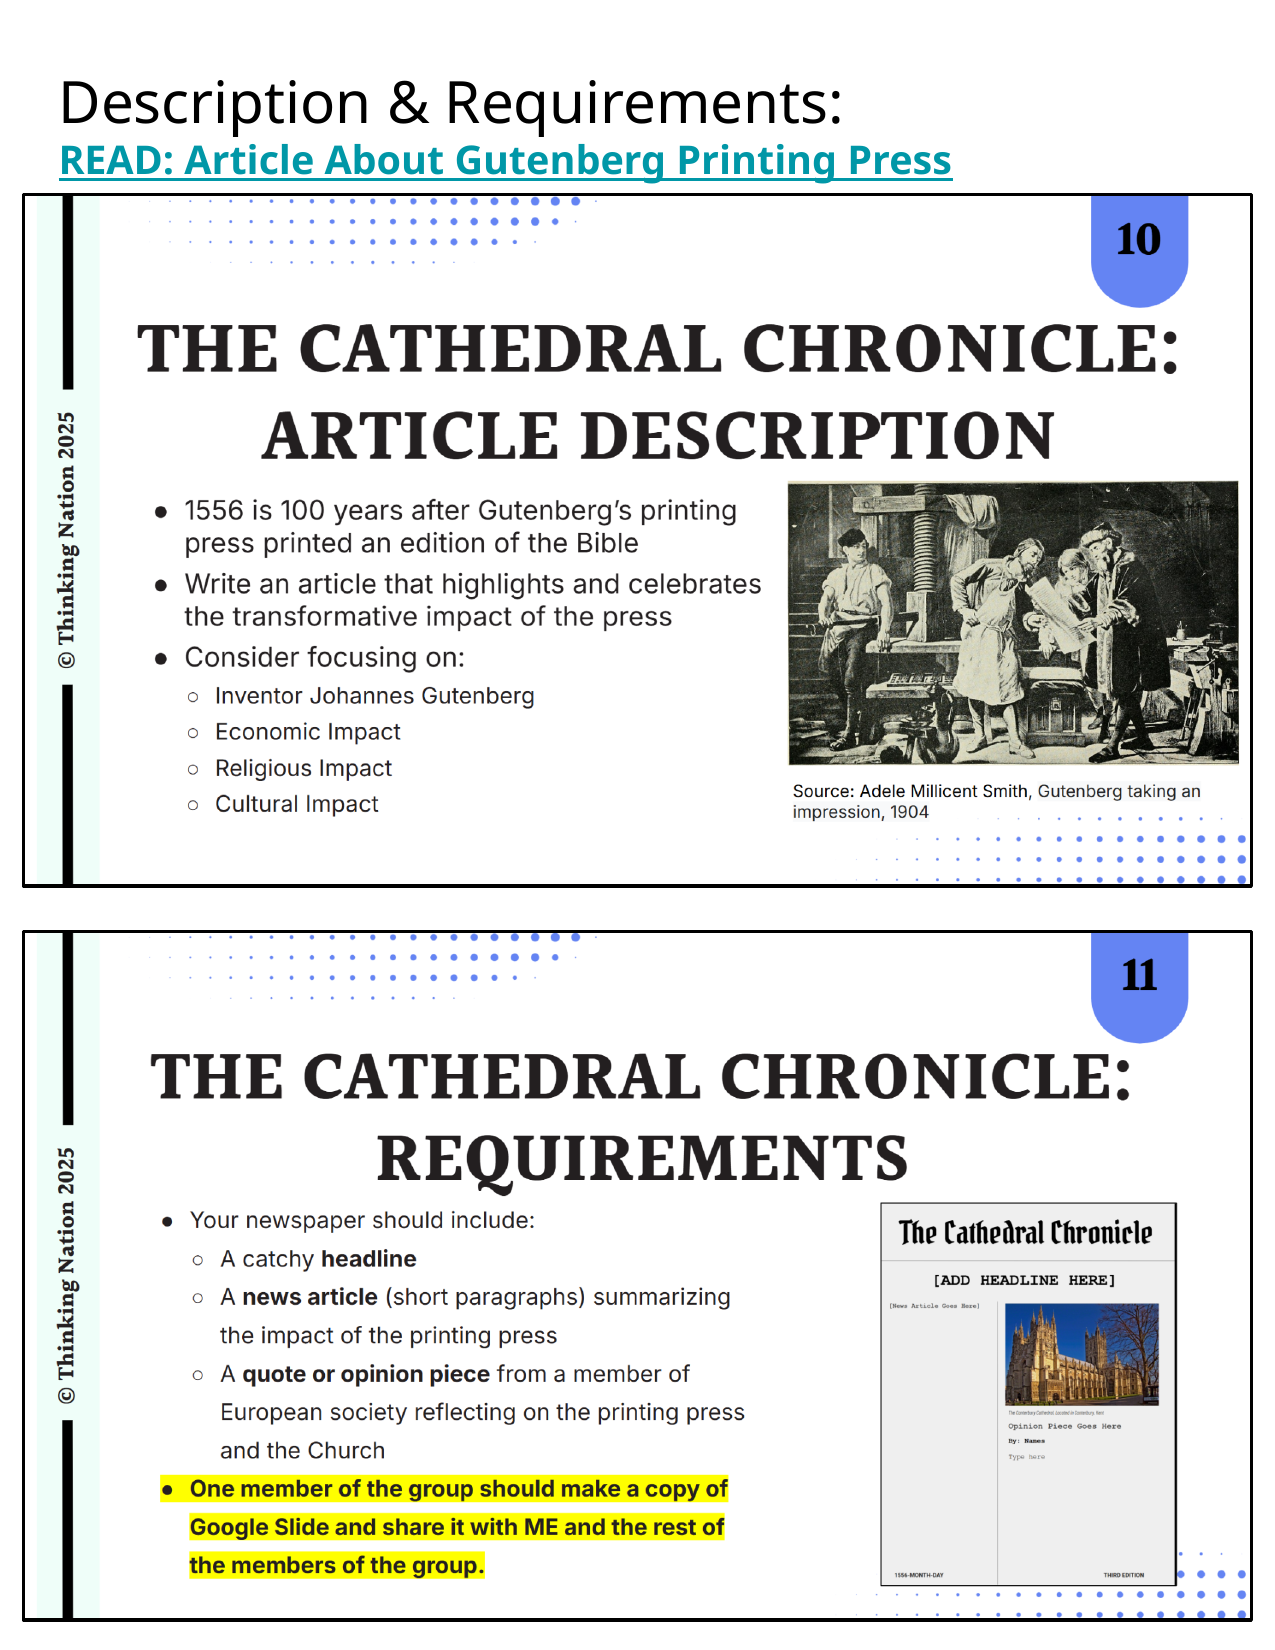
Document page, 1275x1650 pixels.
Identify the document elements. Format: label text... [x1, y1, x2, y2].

picture [24, 933, 1251, 1619]
text_box Description & Requirements: READ: Article About Gutenberg Printing Press [43, 50, 1250, 195]
picture [24, 195, 1251, 885]
